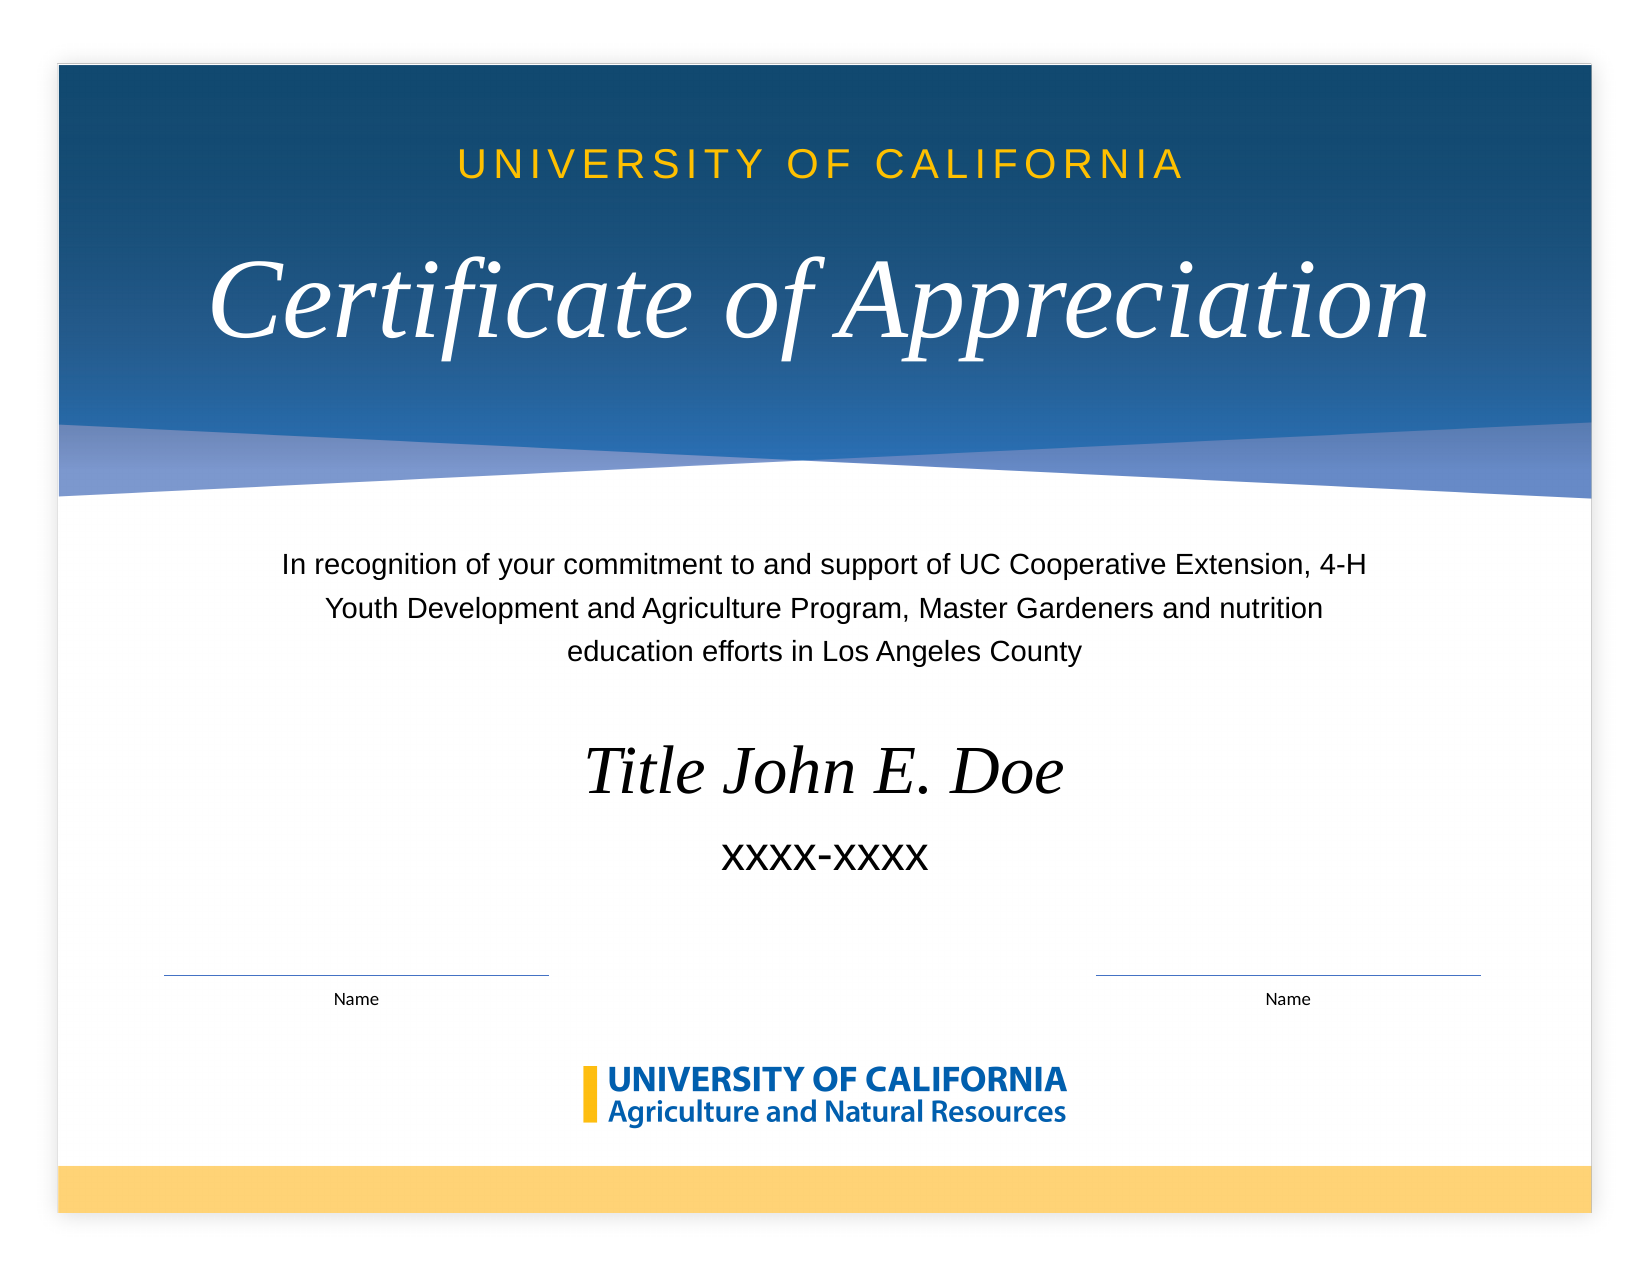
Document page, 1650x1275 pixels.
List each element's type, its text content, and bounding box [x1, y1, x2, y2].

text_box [164, 975, 1481, 1018]
text_box In recognition of your commitment to and support of UC Cooperative Extension, 4-H Youth Development and Agriculture Program, Master Gardeners and nutrition education efforts in Los Angeles County [249, 529, 1401, 676]
text_box xxxx-xxxx [543, 815, 1107, 888]
text_box Certificate of Appreciation [105, 215, 1533, 369]
text_box UNIVERSITY OF CALIFORNIA [329, 129, 1309, 194]
text_box Title John E. Doe [138, 717, 1512, 815]
